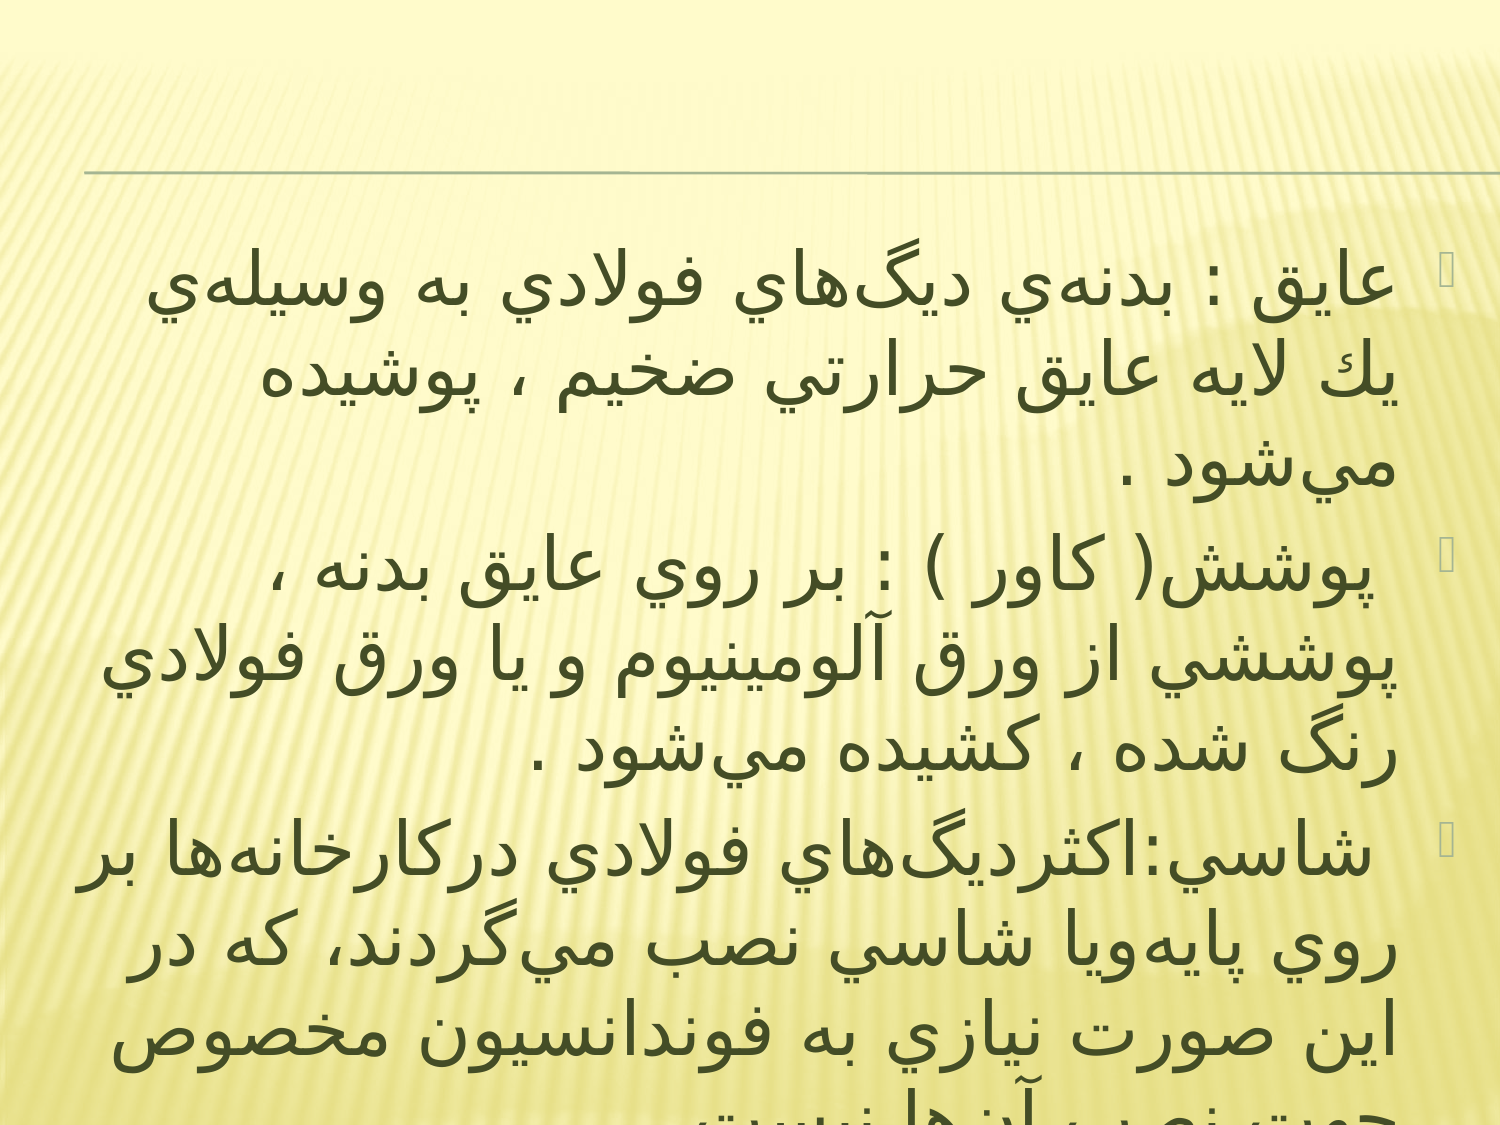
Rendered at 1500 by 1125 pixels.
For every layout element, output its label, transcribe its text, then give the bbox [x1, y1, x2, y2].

list عايق : بدنه‌ي ديگ‌هاي فولادي به وسيله‌ي يك لايه عايق حرارتي ضخيم ، پوشيده مي‌شود . پوشش( كاور ) : بر روي عايق بدنه ، پوششي از ورق آلومينيوم و يا ورق فولادي رنگ شده ، كشيده مي‌شود . شاسي:اكثرديگ‌هاي فولادي دركارخانه‌ها بر روي پايه‌ويا شاسي نصب مي‌گردند، كه در اين صورت نيازي به فوندانسيون مخصوص جهت نصب آن‌ها نيست . [46, 222, 1472, 966]
